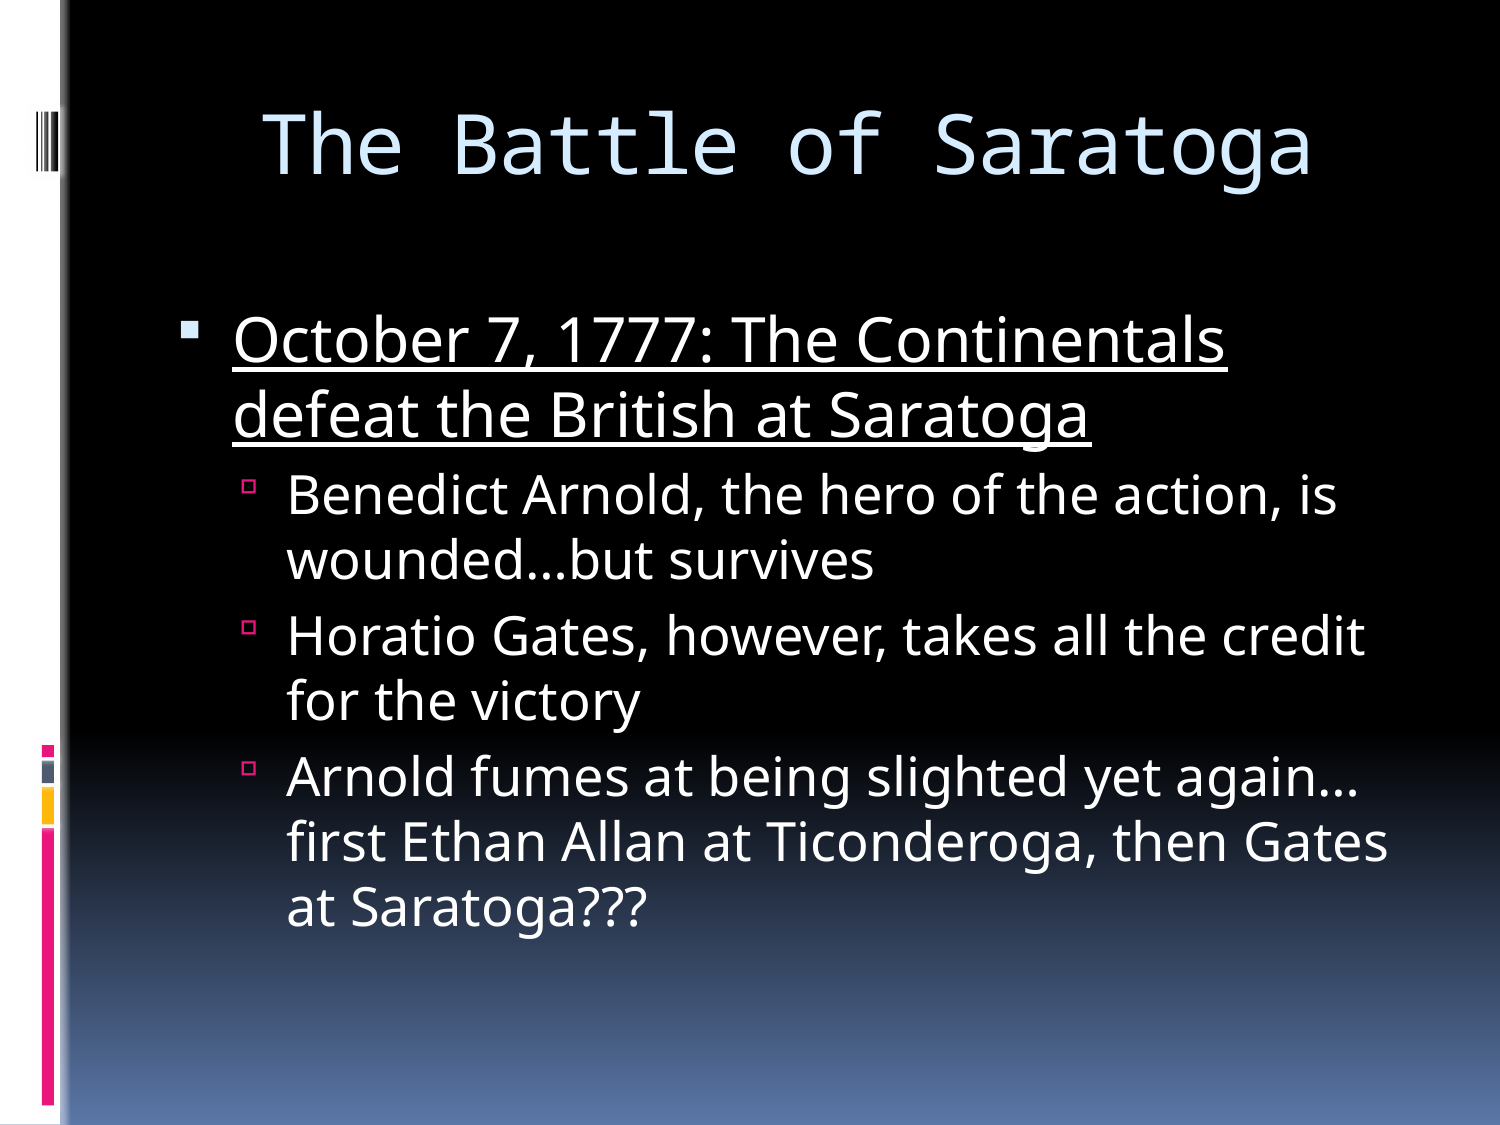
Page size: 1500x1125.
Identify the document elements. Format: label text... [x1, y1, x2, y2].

title The Battle of Saratoga [150, 83, 1425, 234]
list October 7, 1777: The Continentals defeat the British at Saratoga Benedict Arnold, the hero of the action, is wounded…but survives Horatio Gates, however, takes all the credit for the victory Arnold fumes at being slighted yet again…first Ethan Allan at Ticonderoga, then Gates at Saratoga??? [150, 292, 1425, 1043]
